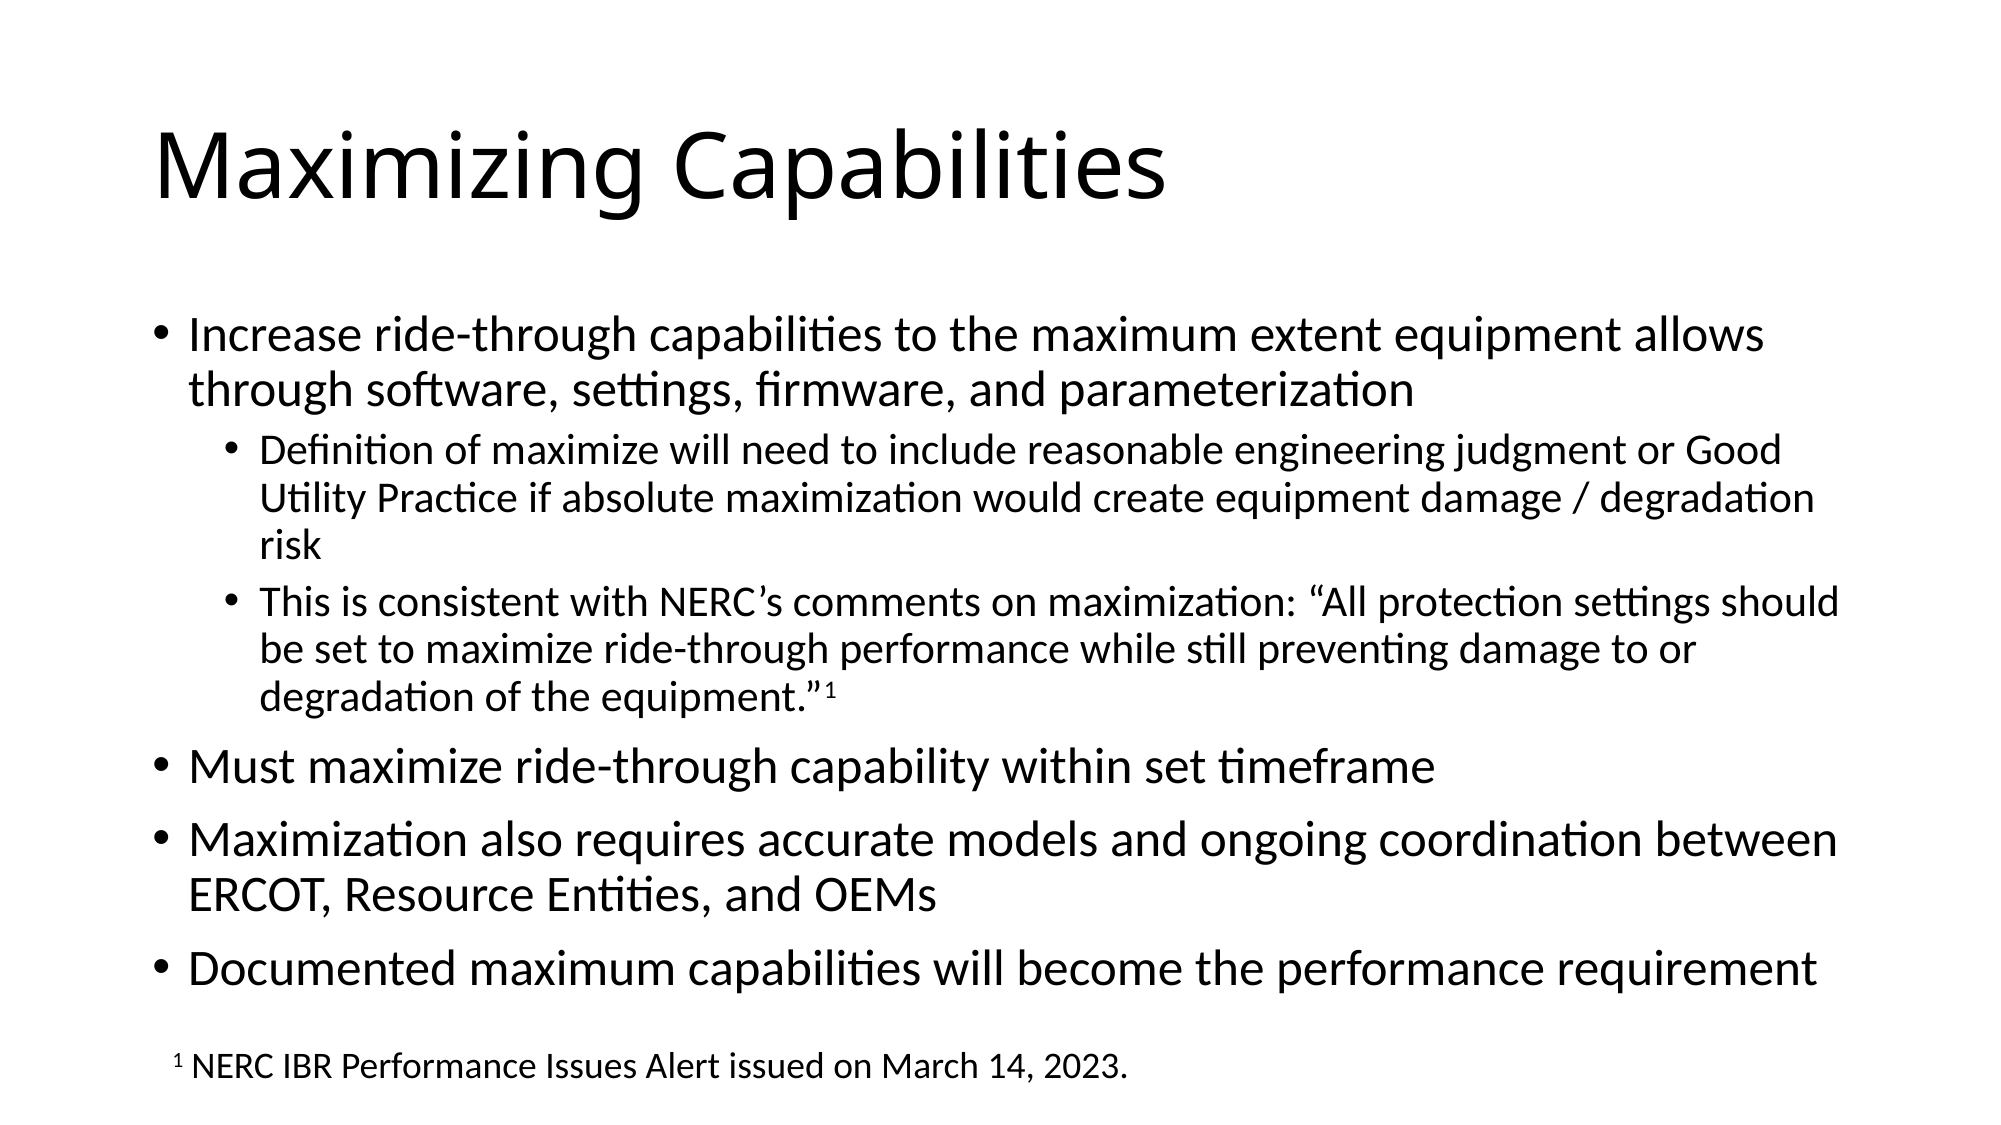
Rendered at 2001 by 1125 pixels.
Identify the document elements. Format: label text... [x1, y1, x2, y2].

list Increase ride-through capabilities to the maximum extent equipment allows through software, settings, firmware, and parameterization Definition of maximize will need to include reasonable engineering judgment or Good Utility Practice if absolute maximization would create equipment damage / degradation risk This is consistent with NERC’s comments on maximization: “All protection settings should be set to maximize ride-through performance while still preventing damage to or degradation of the equipment.”1 Must maximize ride-through capability within set timeframe Maximization also requires accurate models and ongoing coordination between ERCOT, Resource Entities, and OEMs Documented maximum capabilities will become the performance requirement [137, 299, 1863, 1014]
title Maximizing Capabilities [137, 59, 1863, 278]
text_box 1 NERC IBR Performance Issues Alert issued on March 14, 2023. [157, 1033, 1428, 1094]
